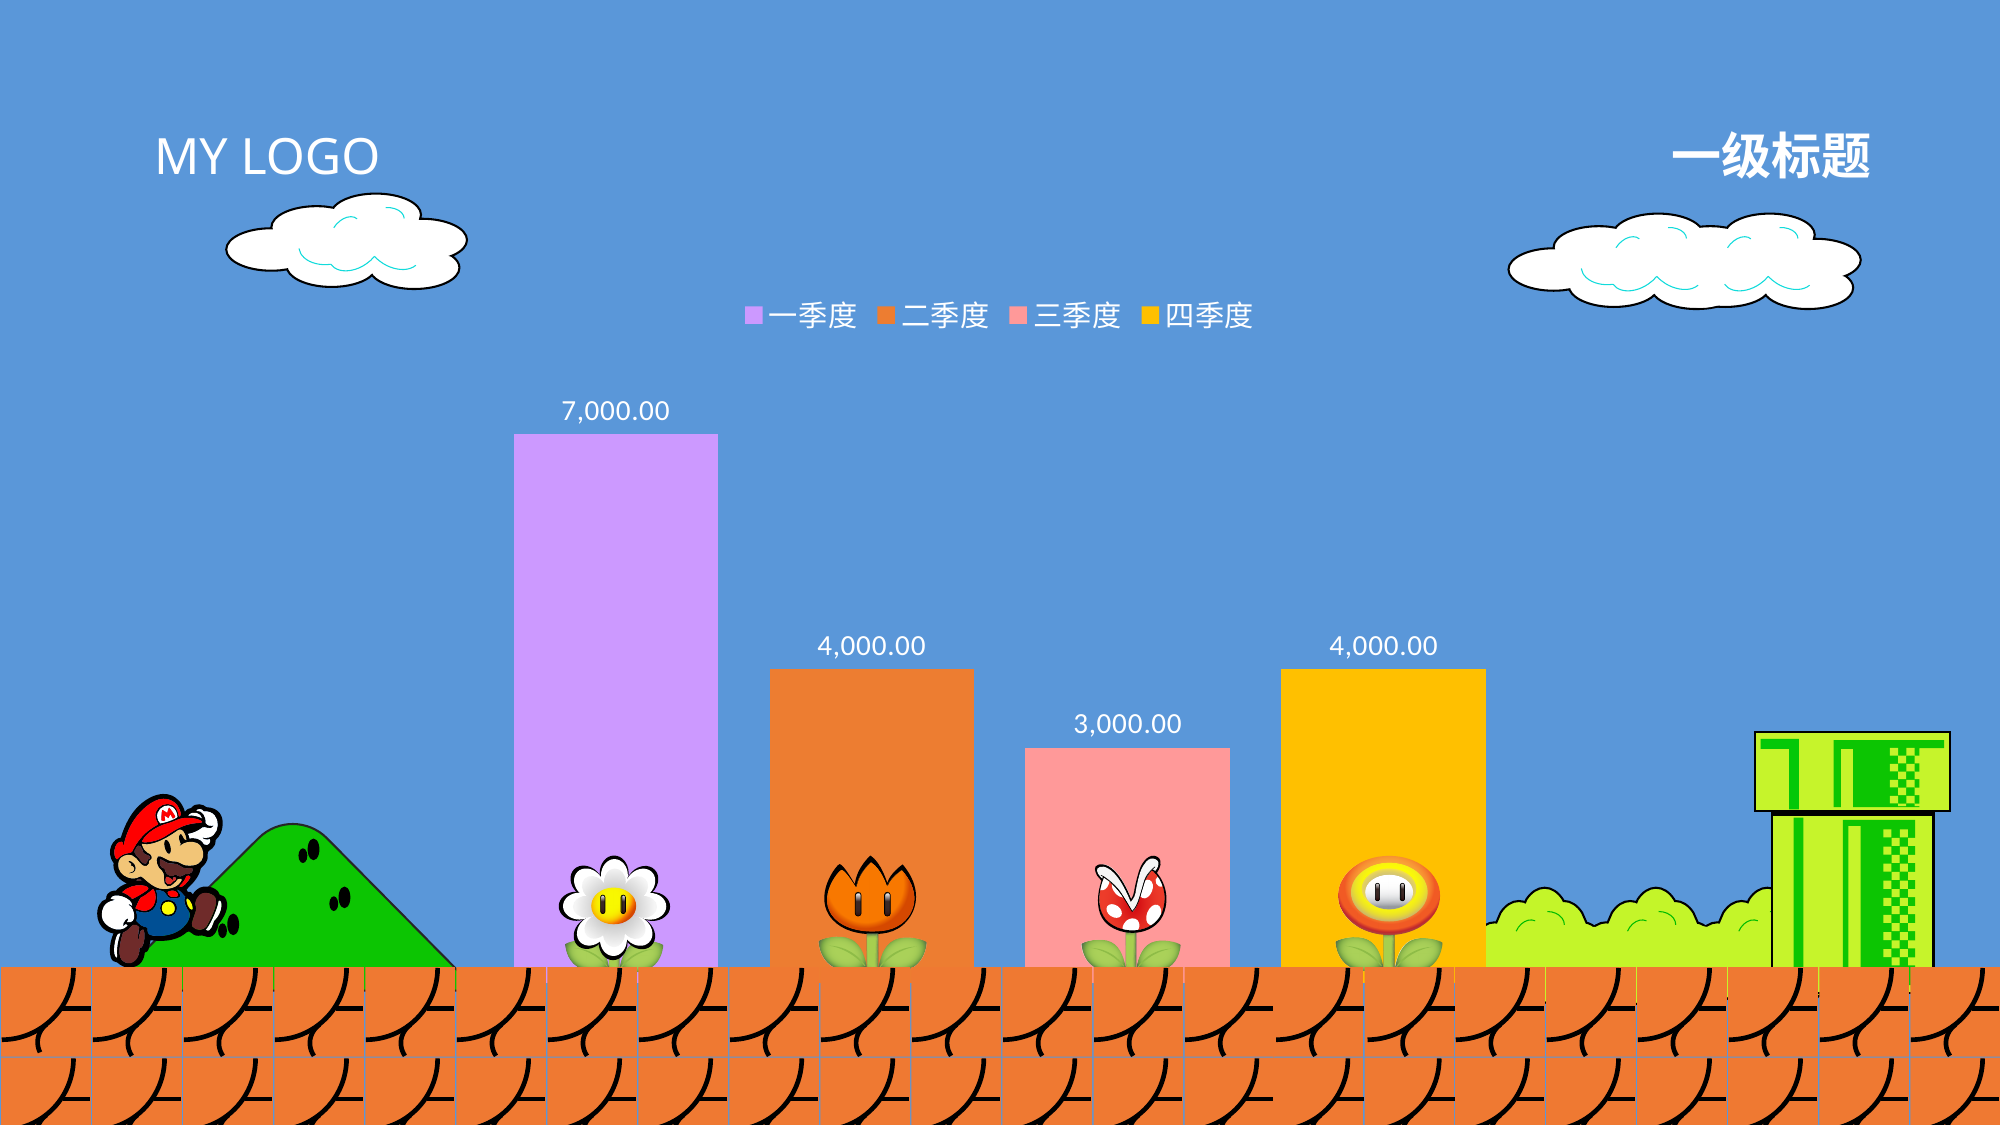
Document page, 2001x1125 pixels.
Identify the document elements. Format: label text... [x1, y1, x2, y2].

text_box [1755, 731, 1950, 896]
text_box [0, 896, 2000, 1125]
text_box 一级标题 [1634, 117, 1908, 193]
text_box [226, 193, 467, 289]
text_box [1508, 213, 1861, 310]
chart [333, 277, 1667, 896]
picture [818, 855, 927, 896]
picture [558, 855, 671, 896]
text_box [233, 838, 333, 896]
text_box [92, 793, 233, 896]
picture [1335, 855, 1443, 896]
picture [1081, 855, 1181, 896]
